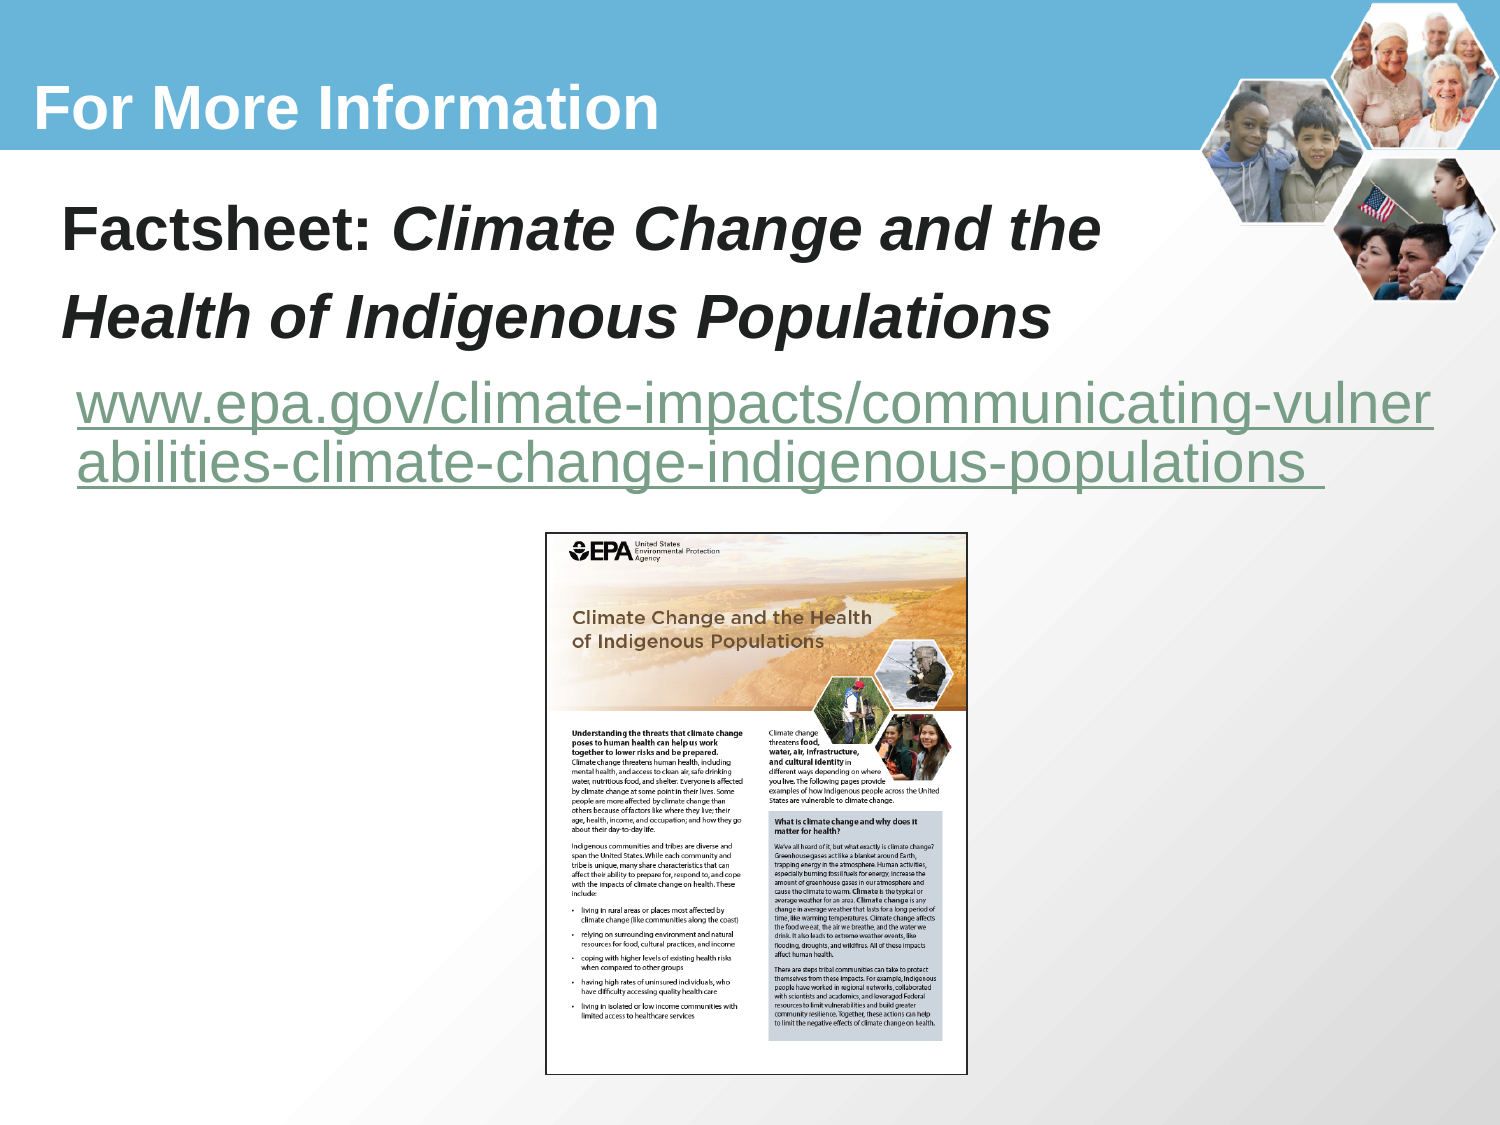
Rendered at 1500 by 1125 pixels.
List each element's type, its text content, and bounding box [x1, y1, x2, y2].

title For More Information [18, 0, 1425, 150]
text_box www.epa.gov/climate-impacts/communicating-vulnerabilities-climate-change-indigenous-populations [62, 358, 1451, 443]
picture [1173, 2, 1500, 303]
list Factsheet: Climate Change and the Health of Indigenous Populations [46, 180, 1446, 1100]
picture [546, 533, 967, 1075]
